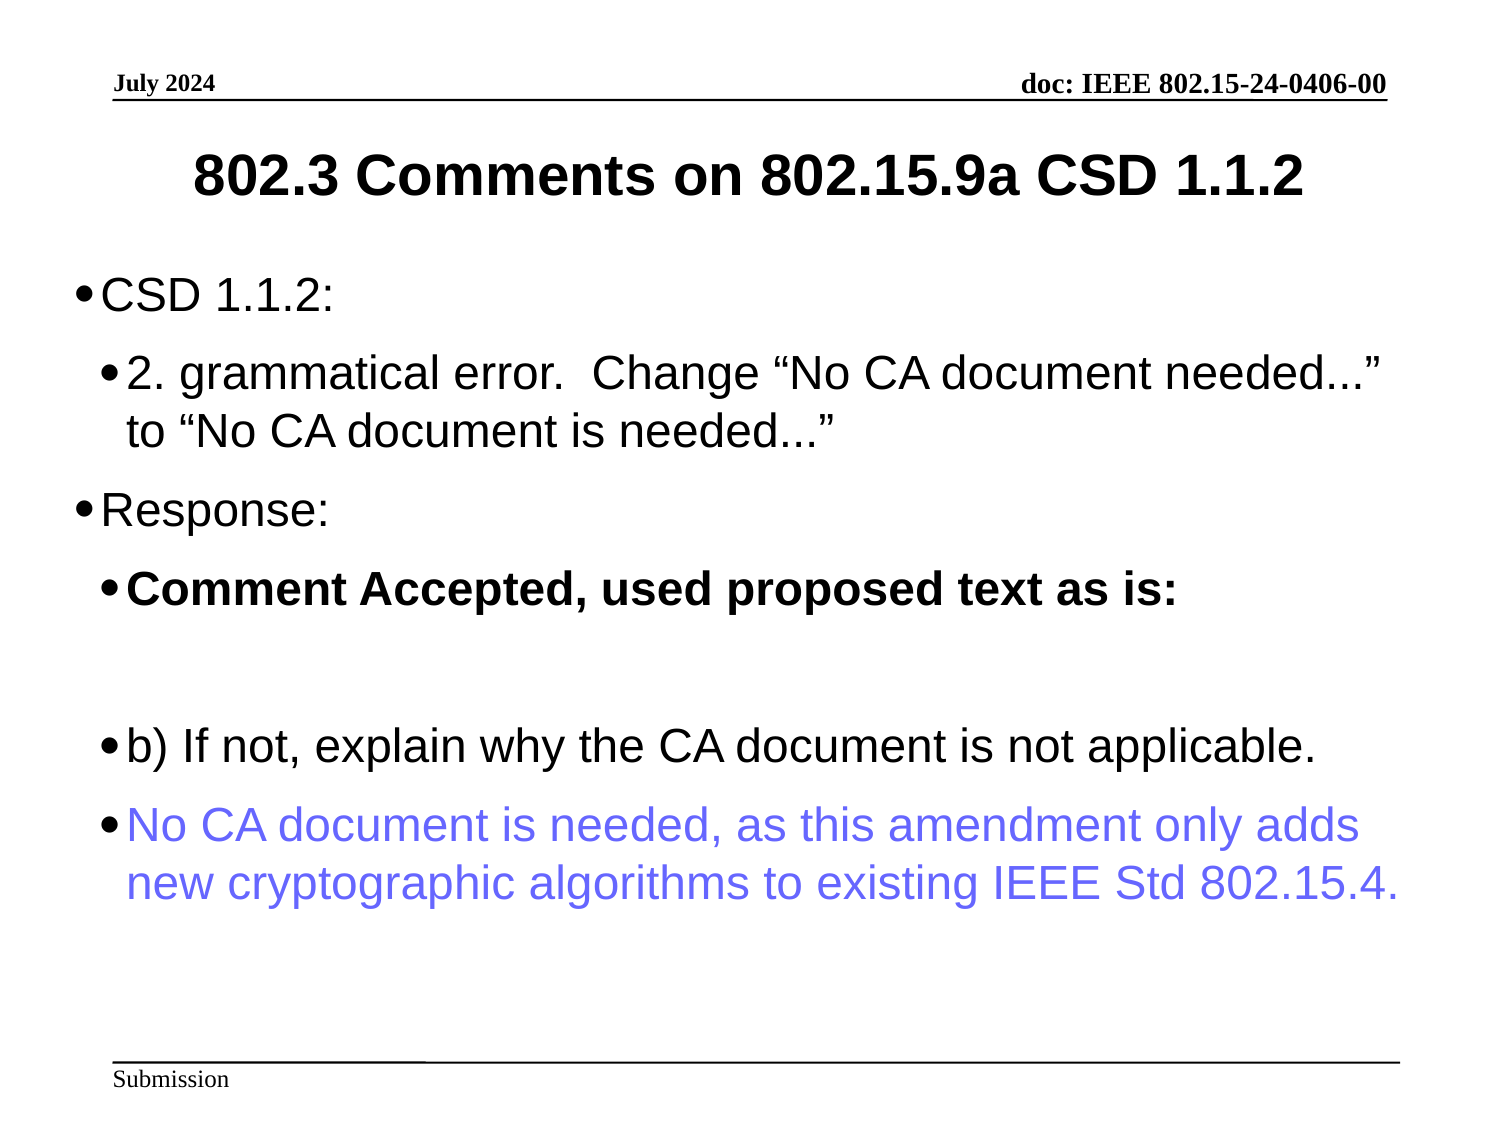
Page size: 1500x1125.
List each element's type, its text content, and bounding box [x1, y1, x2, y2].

text_box 802.3 Comments on 802.15.9a CSD 1.1.2 [74, 112, 1425, 233]
text_box CSD 1.1.2: 2. grammatical error. Change “No CA document needed...” to “No CA document is needed...” Response: Comment Accepted, used proposed text as is: b) If not, explain why the CA document is not applicable. No CA document is needed, as this amendment only adds new cryptographic algorithms to existing IEEE Std 802.15.4. [74, 263, 1425, 916]
